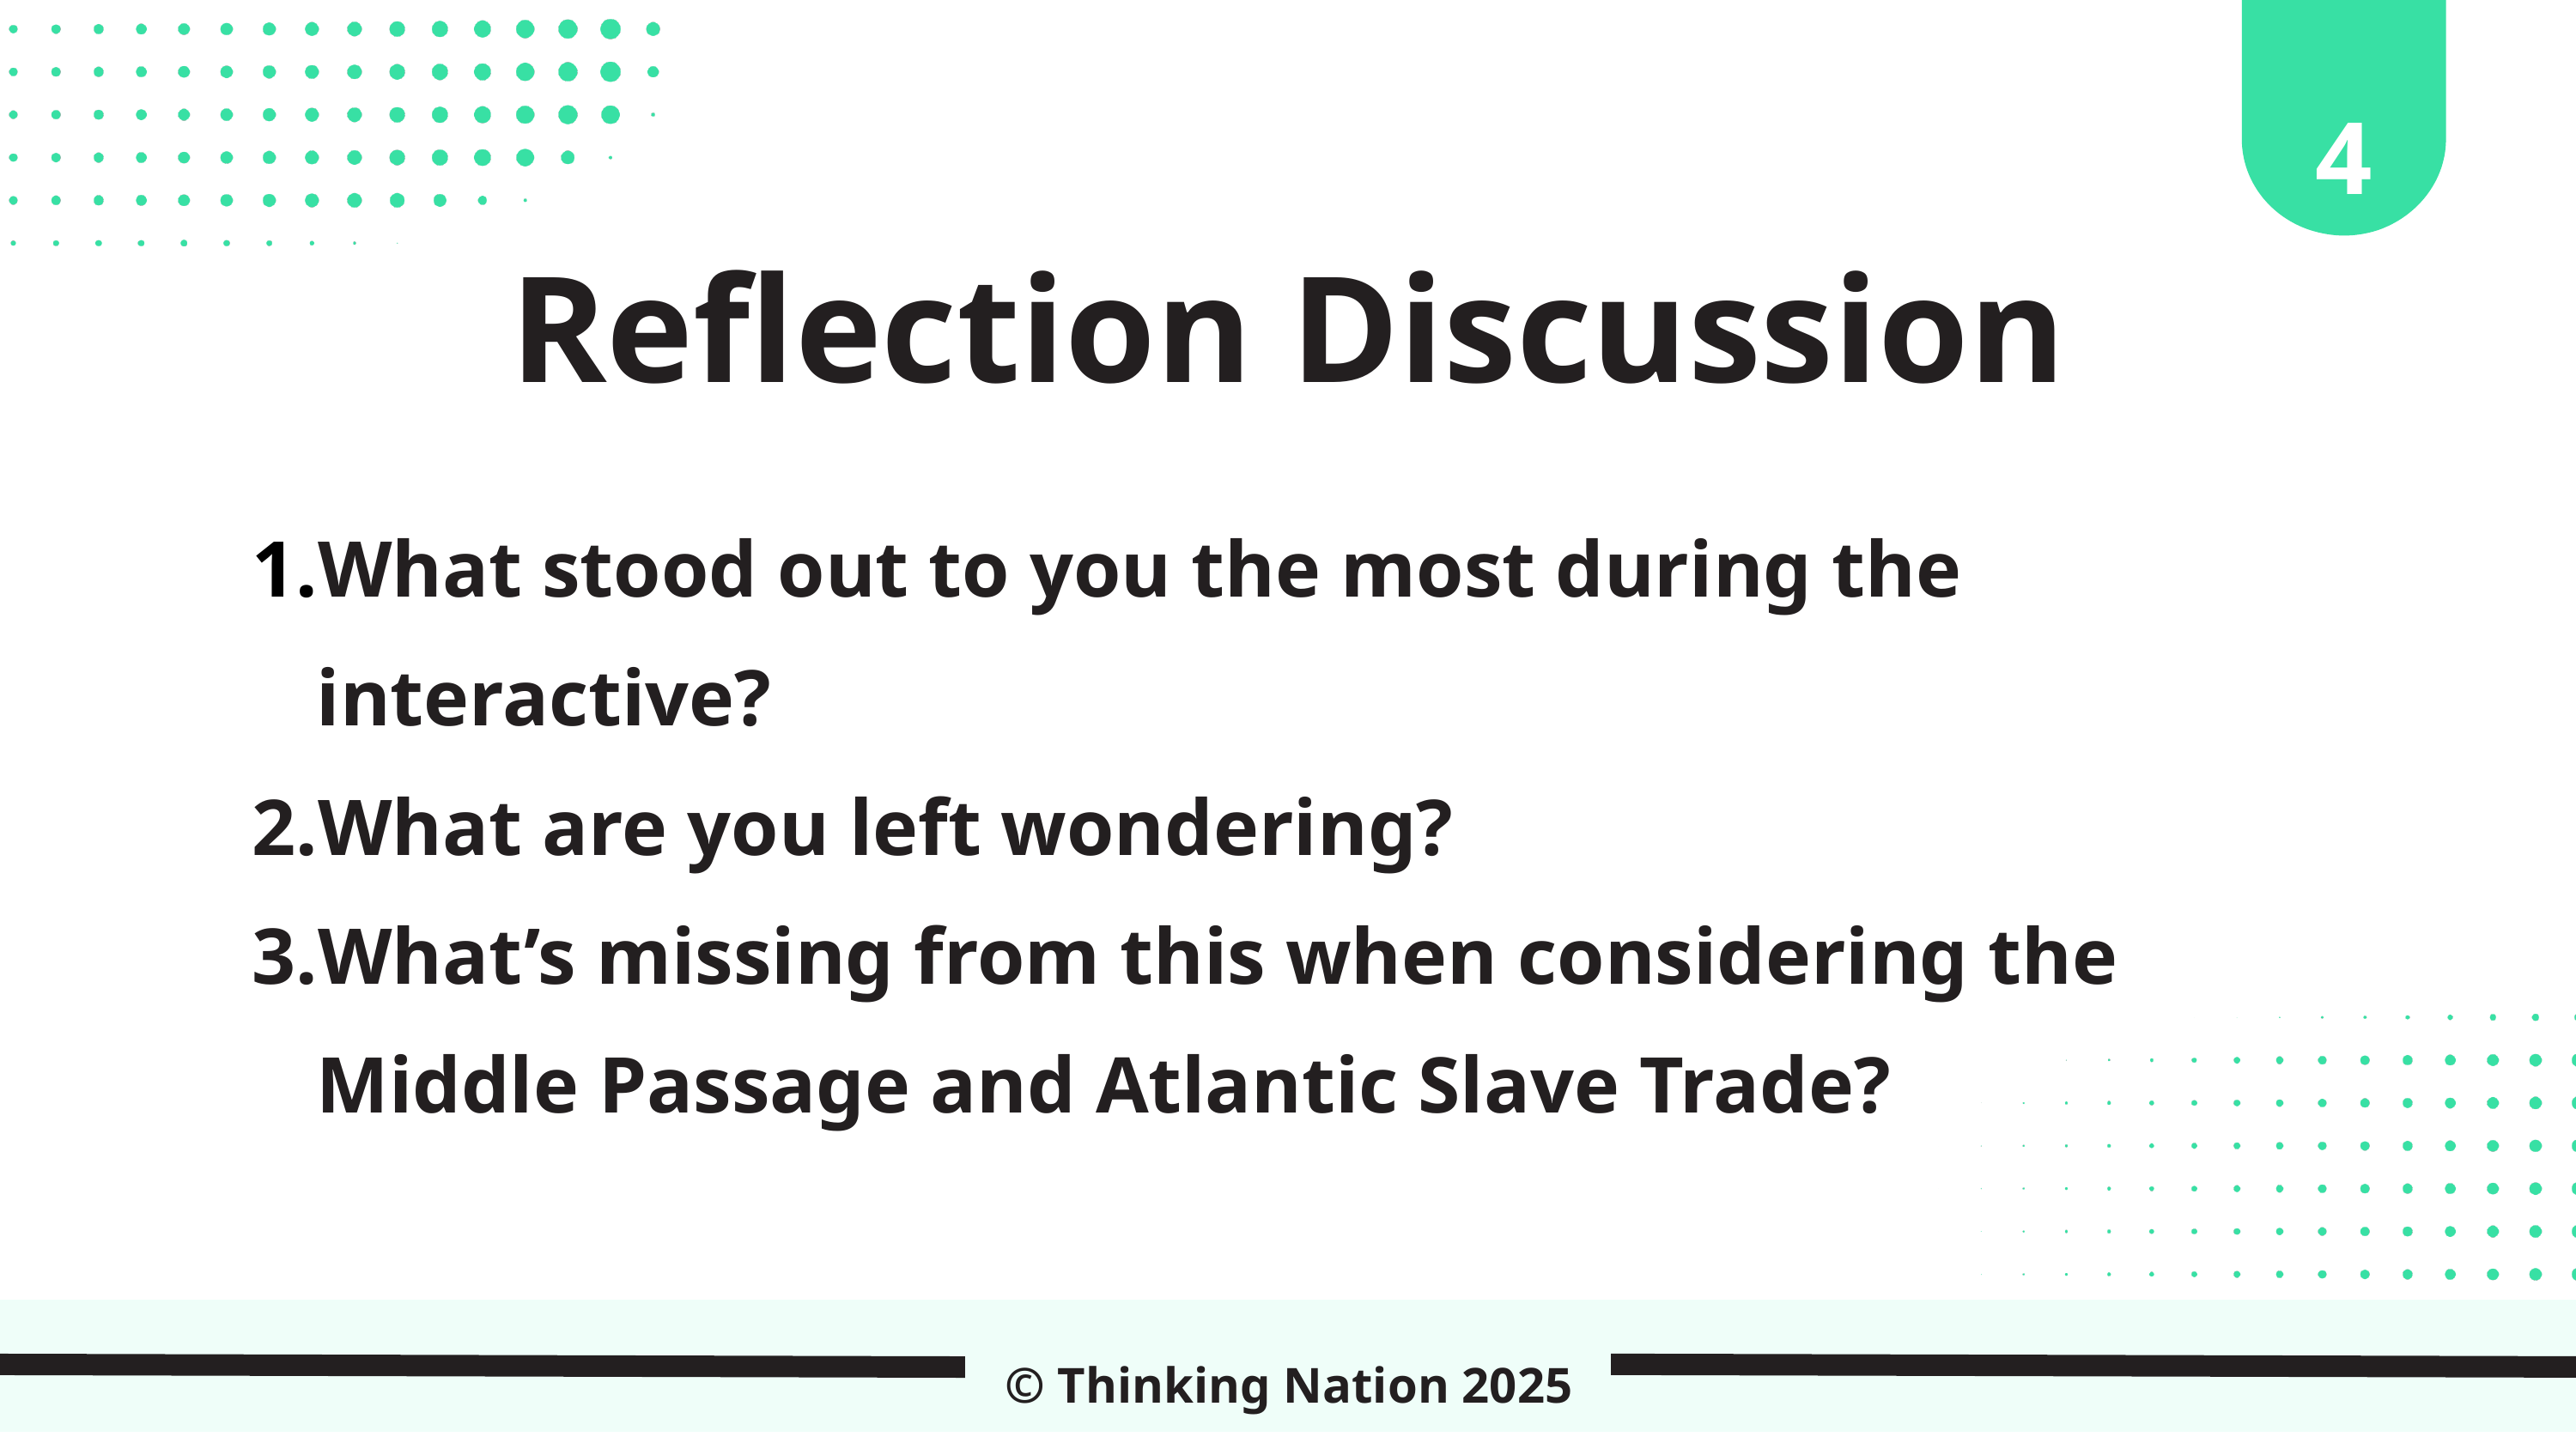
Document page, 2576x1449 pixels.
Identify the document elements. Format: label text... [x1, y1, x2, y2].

text_box [0, 0, 660, 246]
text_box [0, 1299, 2576, 1433]
text_box Reflection Discussion [359, 165, 2216, 412]
text_box What stood out to you the most during the interactive? What are you left wondering? What’s missing from this when considering the Middle Passage and Atlantic Slave Trade? [252, 482, 2324, 1129]
text_box [1938, 1013, 2576, 1299]
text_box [2233, 0, 2455, 236]
